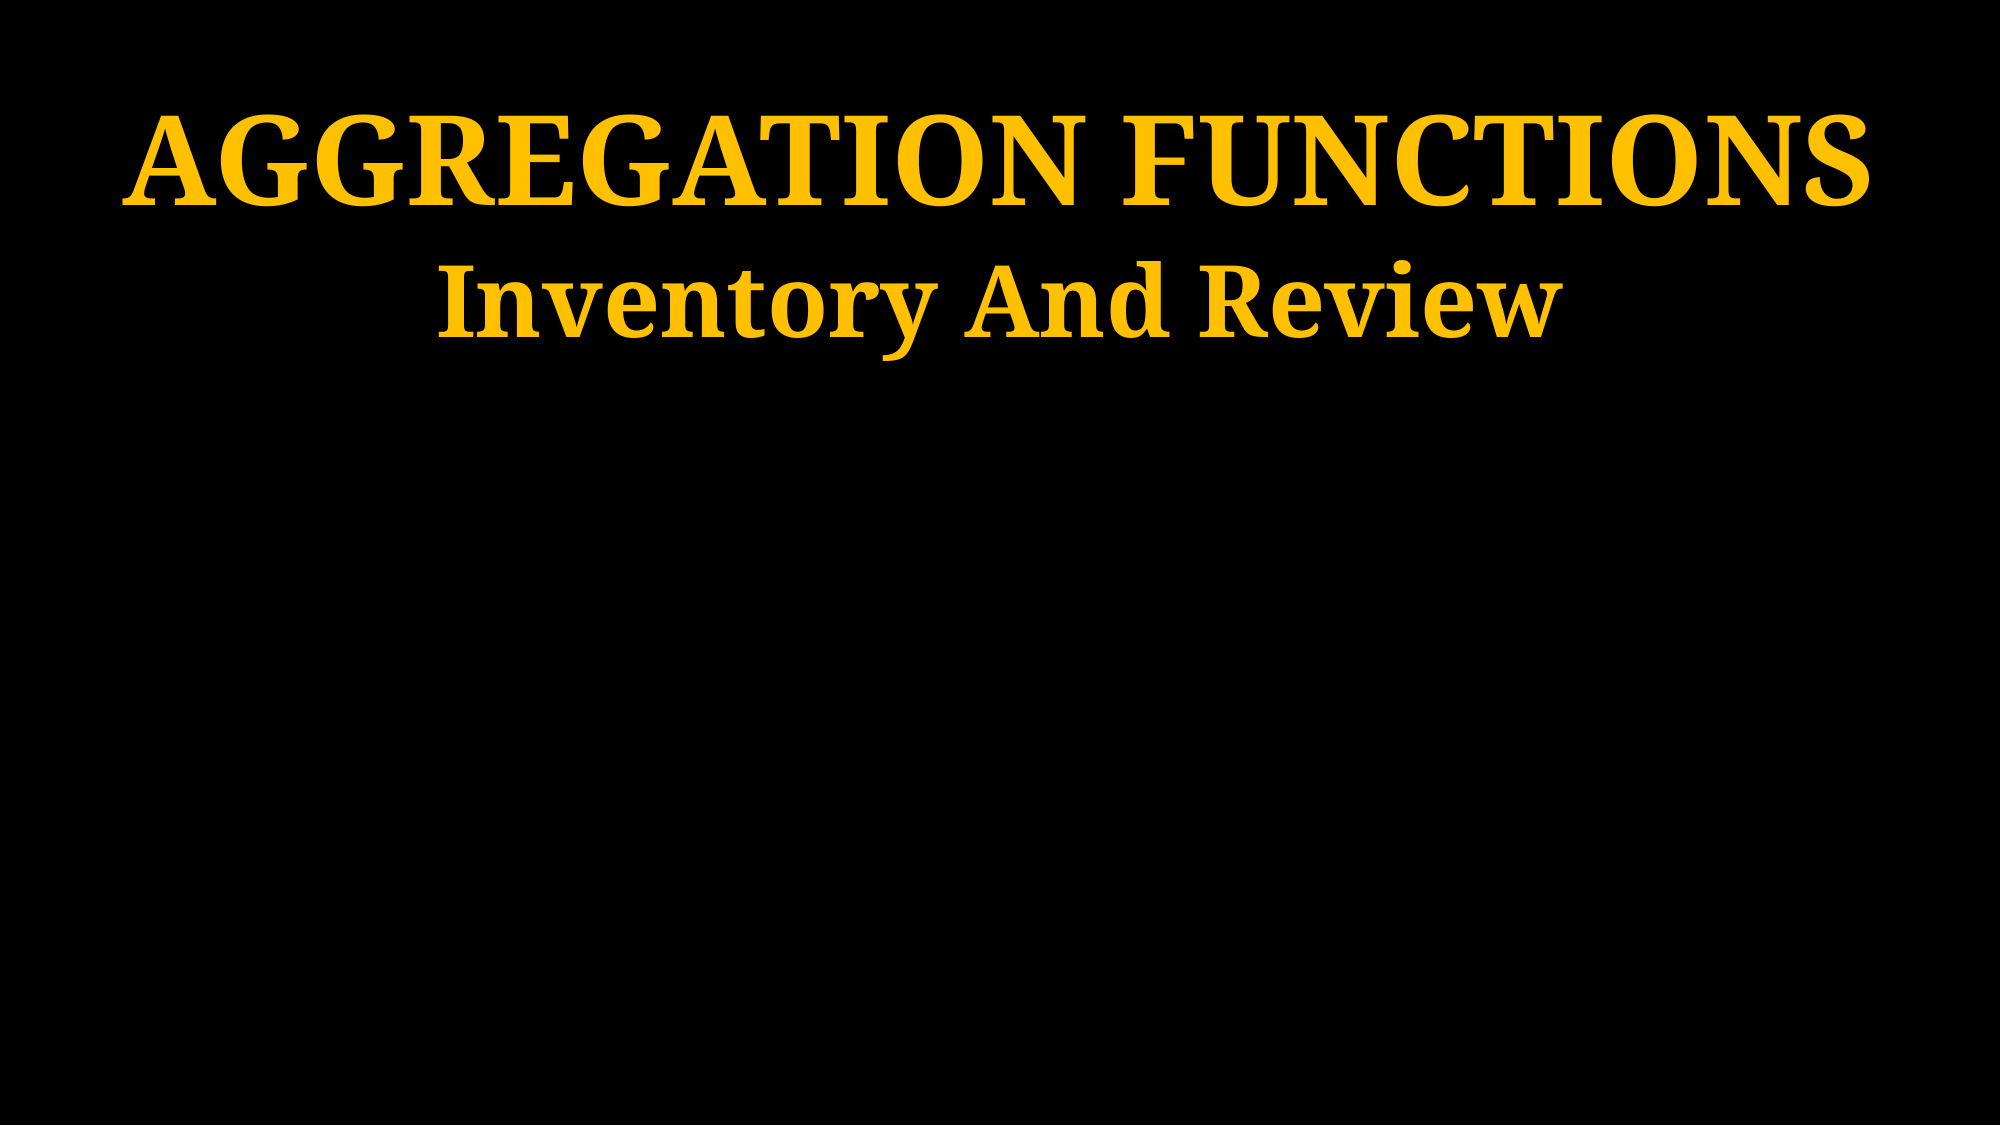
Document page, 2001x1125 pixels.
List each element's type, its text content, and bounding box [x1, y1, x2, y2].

text_box AGGREGATION FUNCTIONS [0, 73, 2000, 239]
text_box Inventory And Review [319, 229, 1681, 365]
